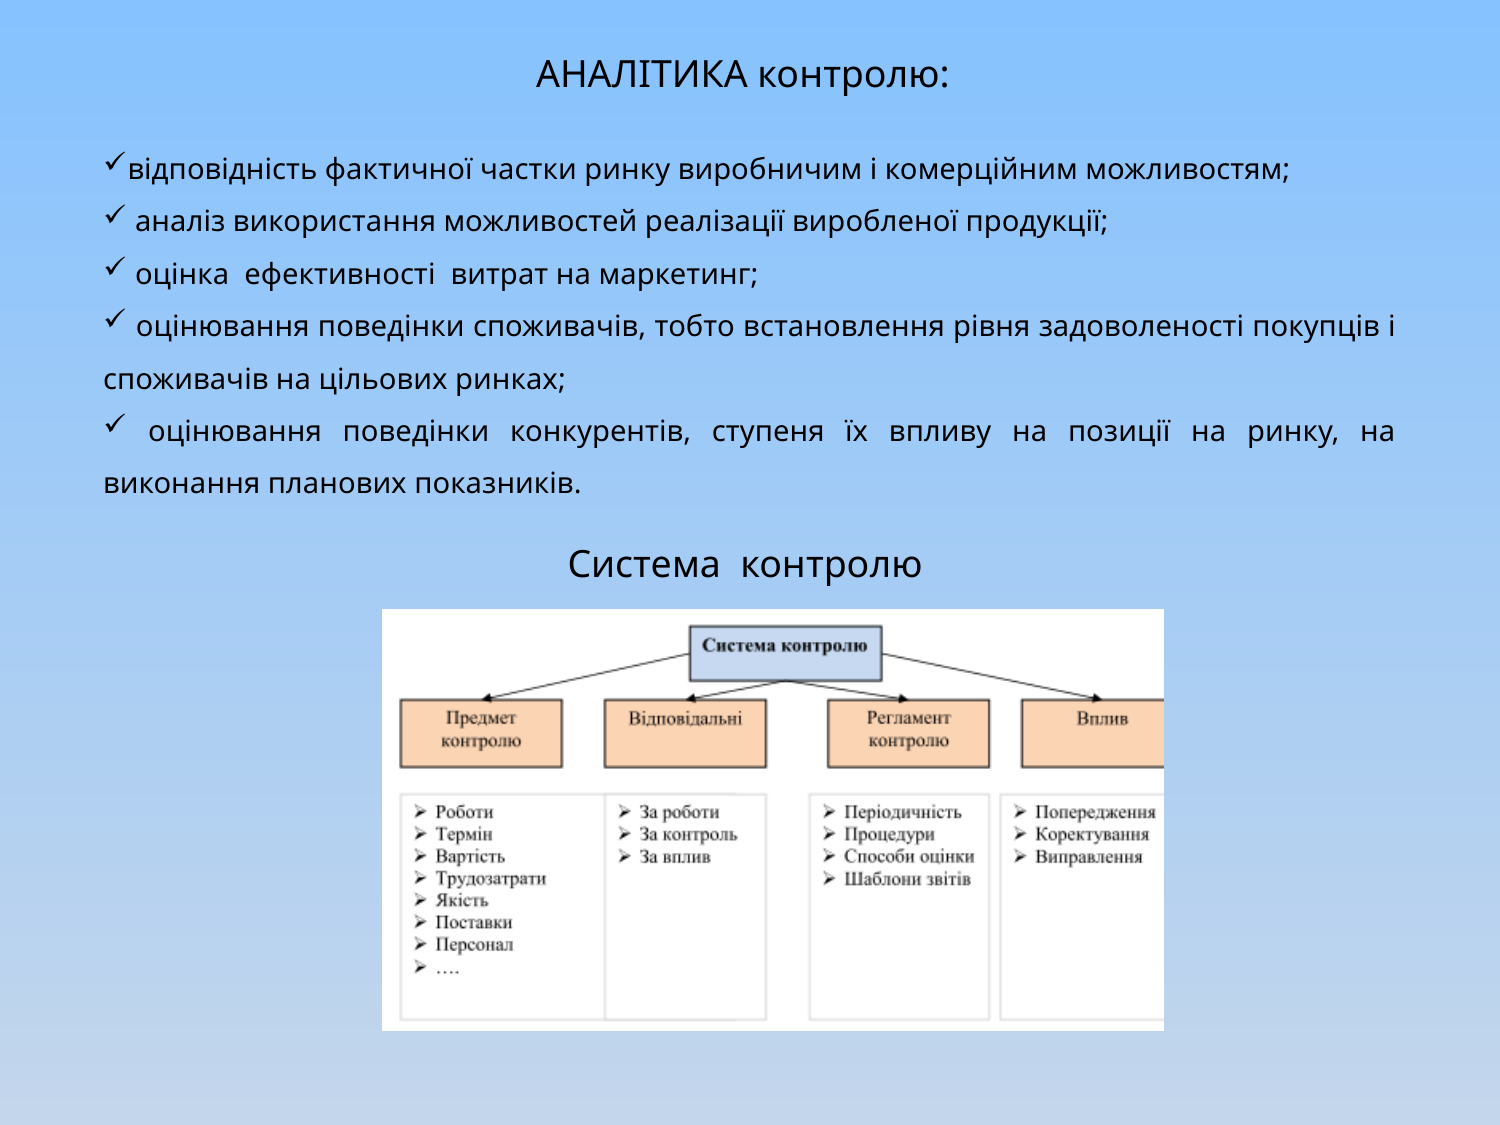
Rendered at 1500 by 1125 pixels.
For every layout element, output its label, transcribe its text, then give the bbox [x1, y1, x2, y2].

text_box Система контролю [552, 532, 948, 592]
picture [382, 609, 1164, 1031]
text_box АНАЛІТИКА контролю: [521, 42, 975, 103]
text_box відповідність фактичної частки ринку виробничим і комерційним можливостям; аналіз використання можливостей реалізації виробленої продукції; оцінка ефективності витрат на маркетинг; оцінювання поведінки споживачів, тобто встановлення рівня задоволеності покупців і споживачів на цільових ринках; оцінювання поведінки конкурентів, ступеня їх впливу на позиції на ринку, на виконання планових показників. [88, 125, 1412, 508]
